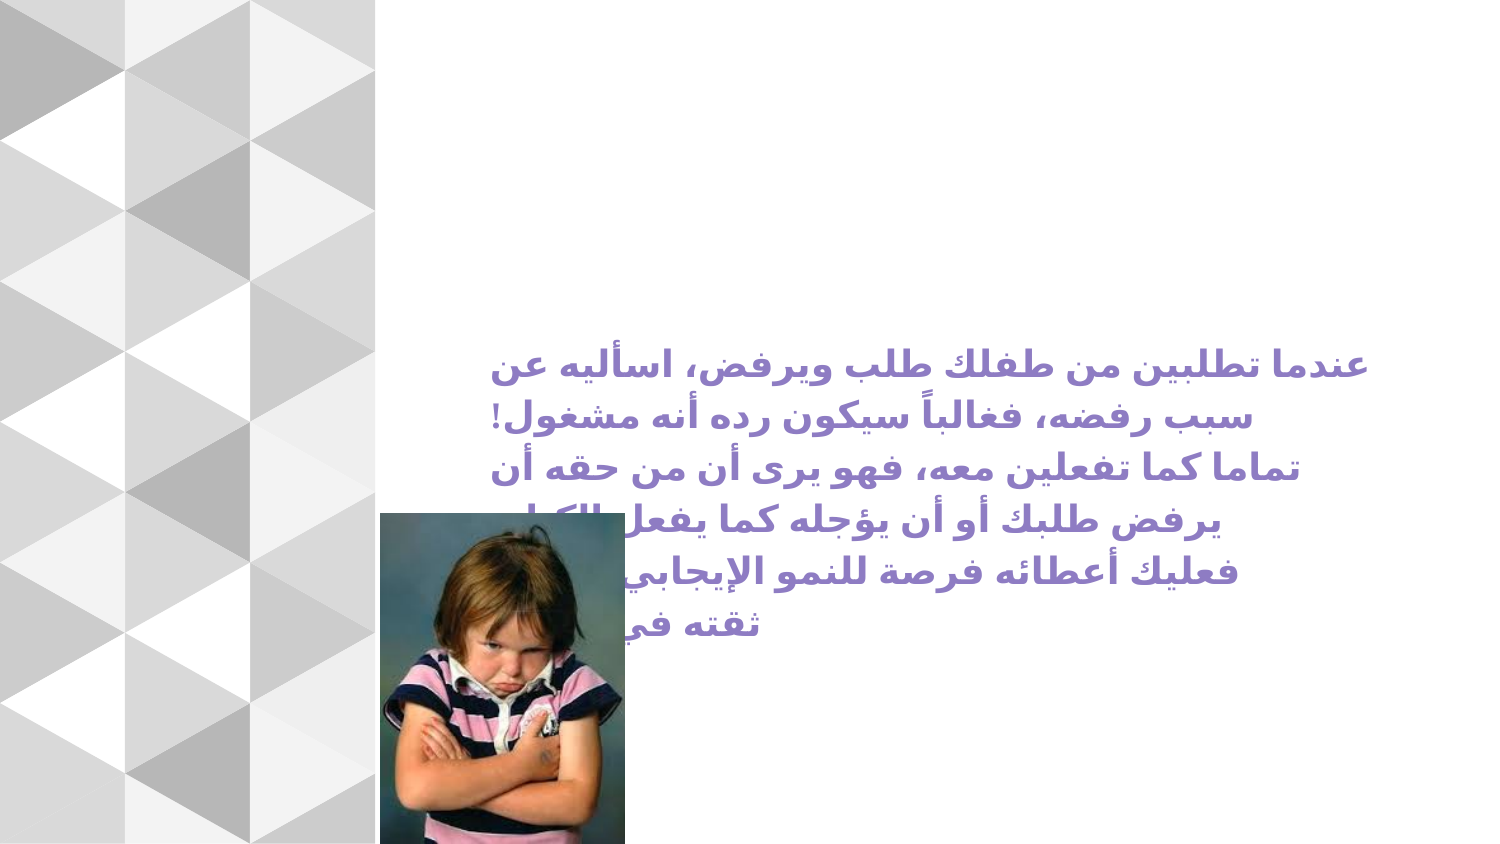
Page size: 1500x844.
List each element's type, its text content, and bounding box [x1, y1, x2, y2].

list عندما تطلبين من طفلك طلب ويرفض، اسأليه عن سبب رفضه، فغالباً سيكون رده أنه مشغول! تماما كما تفعلين معه، فهو يرى أن من حقه أن يرفض طلبك أو أن يؤجله كما يفعل الكبار، فعليك أعطائه فرصة للنمو الإيجابي وتعزيز ثقته في نفسه. [474, 318, 1417, 753]
picture [379, 513, 625, 844]
